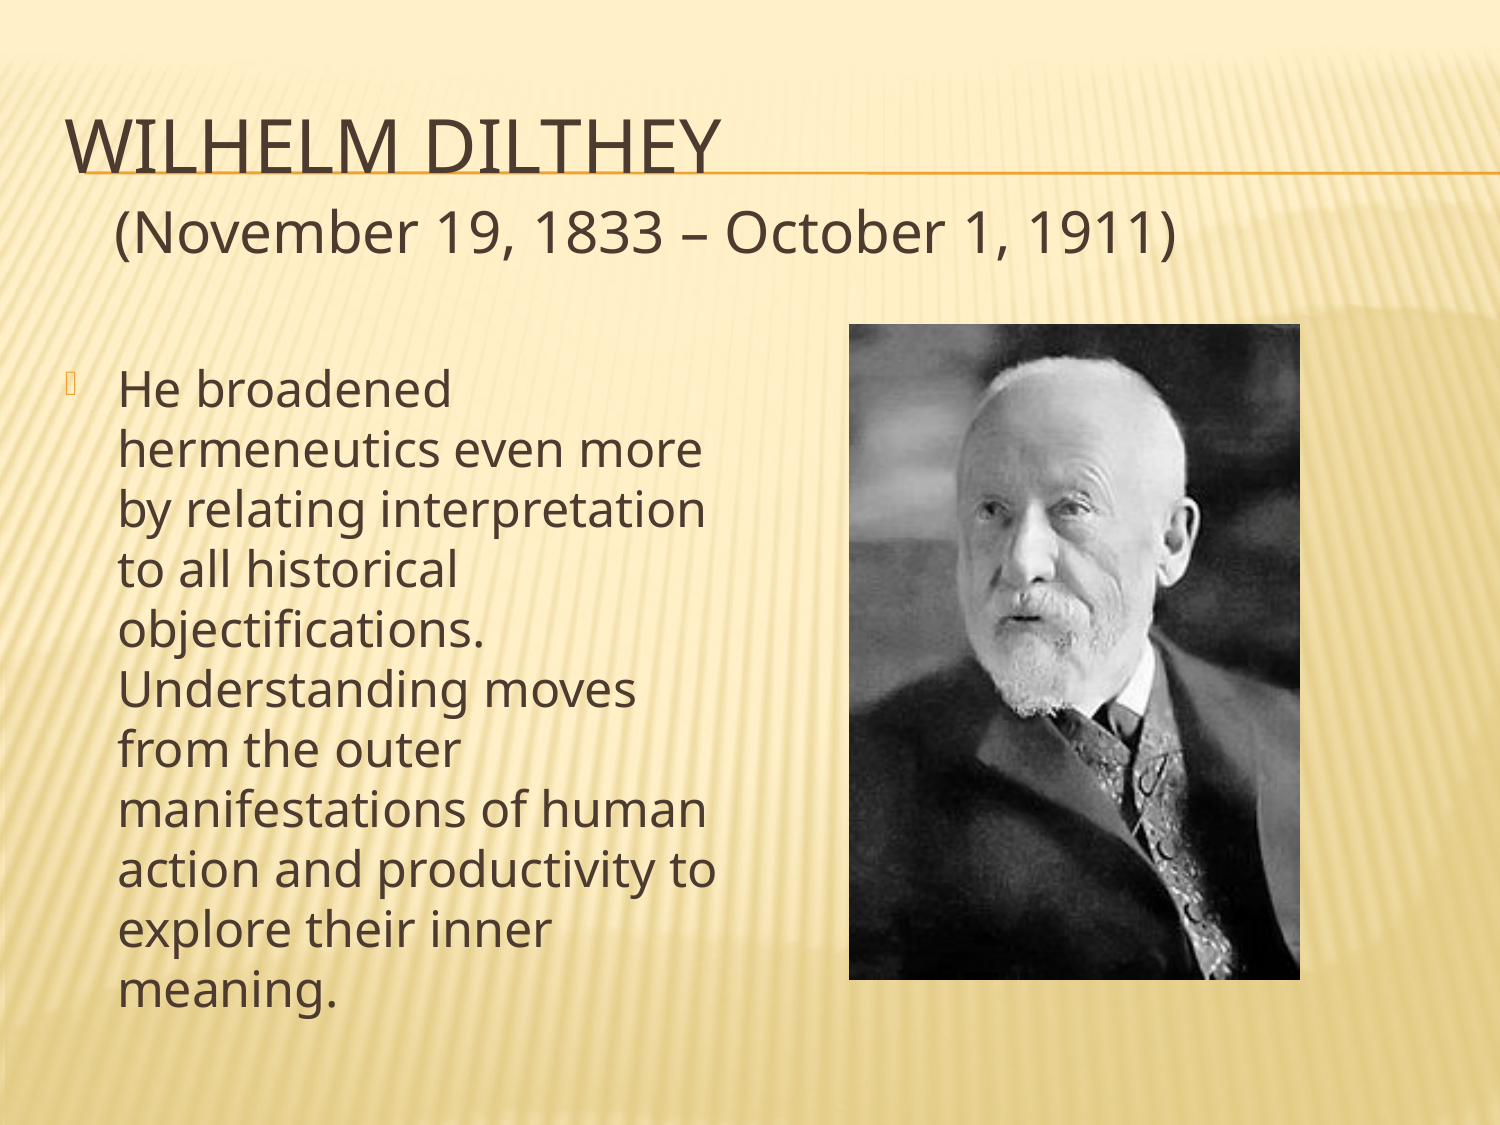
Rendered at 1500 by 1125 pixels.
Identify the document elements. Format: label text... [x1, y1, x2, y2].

title Wilhelm Dilthey [49, 75, 1475, 213]
list He broadened hermeneutics even more by relating interpretation to all historical objectifications. Understanding moves from the outer manifestations of human action and productivity to explore their inner meaning. [50, 350, 738, 1038]
list (November 19, 1833 – October 1, 1911) [99, 187, 1500, 275]
picture [849, 324, 1301, 980]
